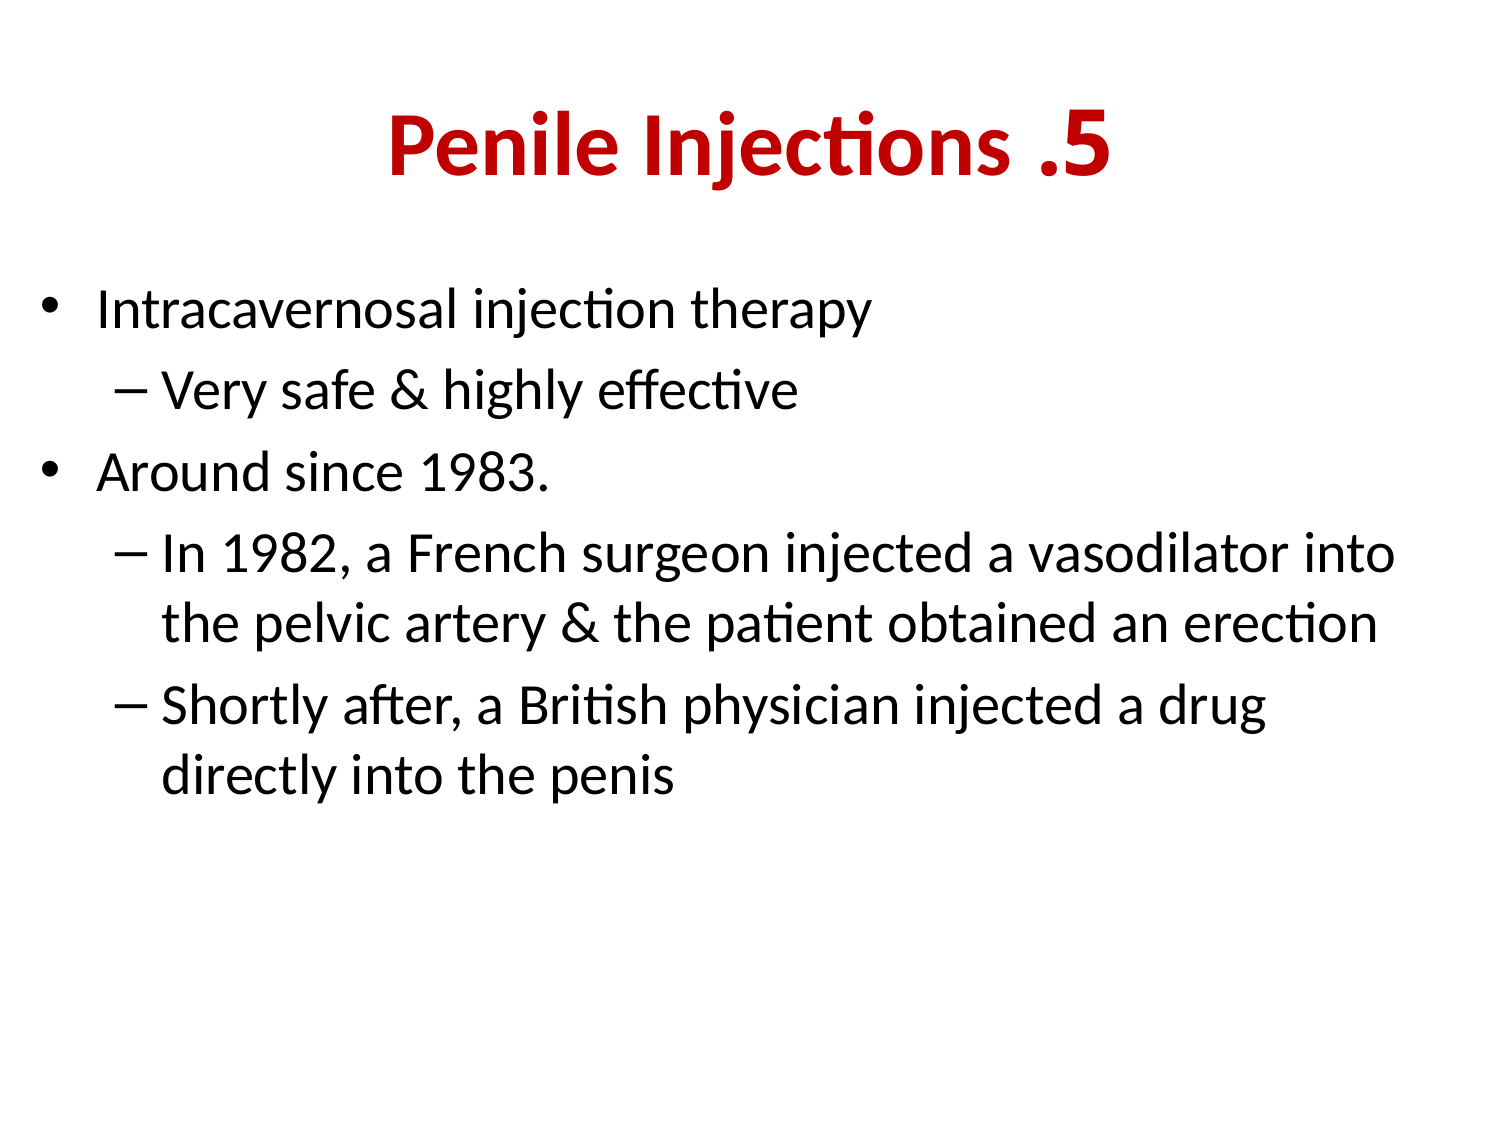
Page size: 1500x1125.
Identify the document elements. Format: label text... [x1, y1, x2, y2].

title 5. Penile Injections [75, 45, 1425, 233]
list Intracavernosal injection therapy Very safe & highly effective Around since 1983. In 1982, a French surgeon injected a vasodilator into the pelvic artery & the patient obtained an erection Shortly after, a British physician injected a drug directly into the penis [24, 262, 1463, 1005]
